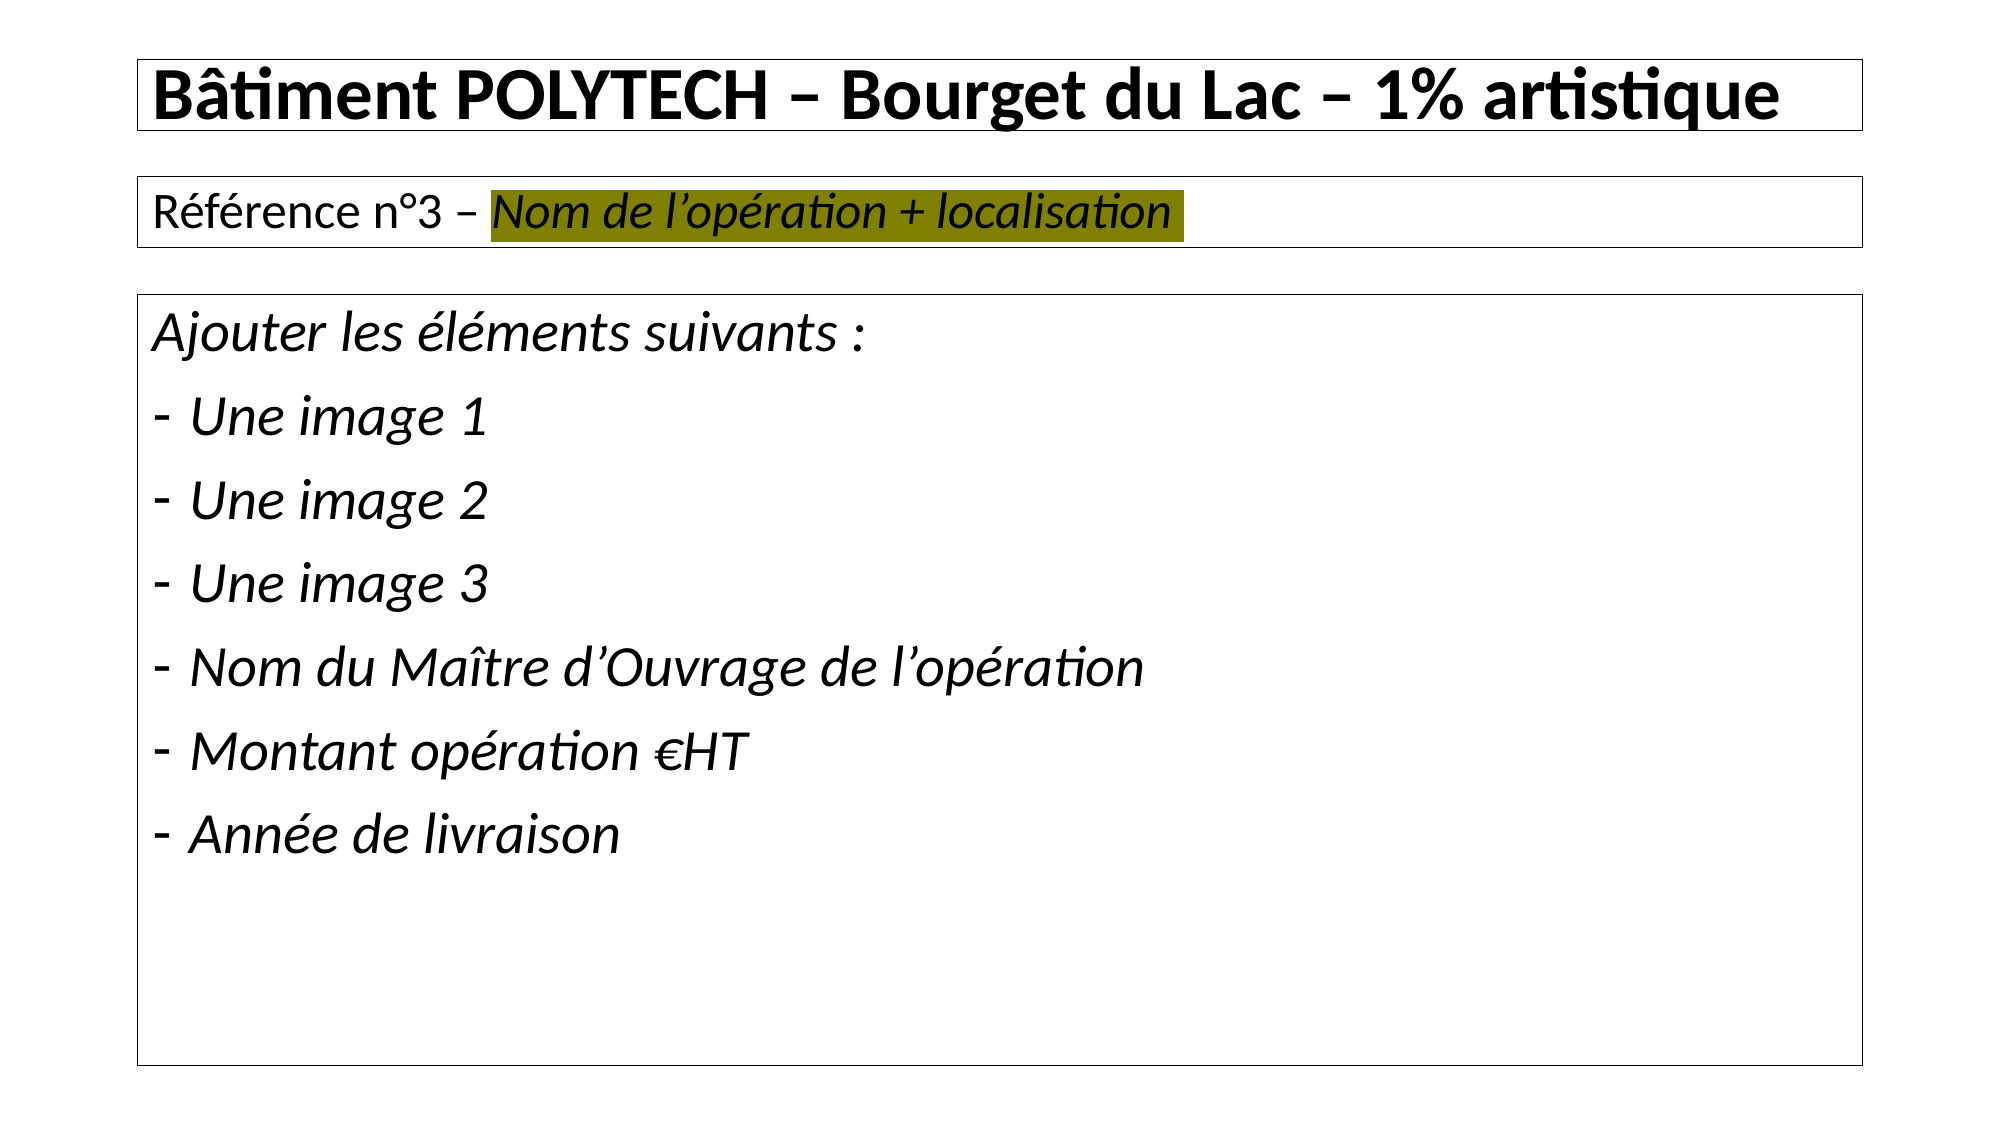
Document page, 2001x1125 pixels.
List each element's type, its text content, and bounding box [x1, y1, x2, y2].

title Bâtiment POLYTECH – Bourget du Lac – 1% artistique [137, 59, 1863, 131]
text_box Ajouter les éléments suivants : Une image 1 Une image 2 Une image 3 Nom du Maître d’Ouvrage de l’opération Montant opération €HT Année de livraison [137, 294, 1863, 1066]
list Référence n°3 – Nom de l’opération + localisation [137, 176, 1863, 248]
